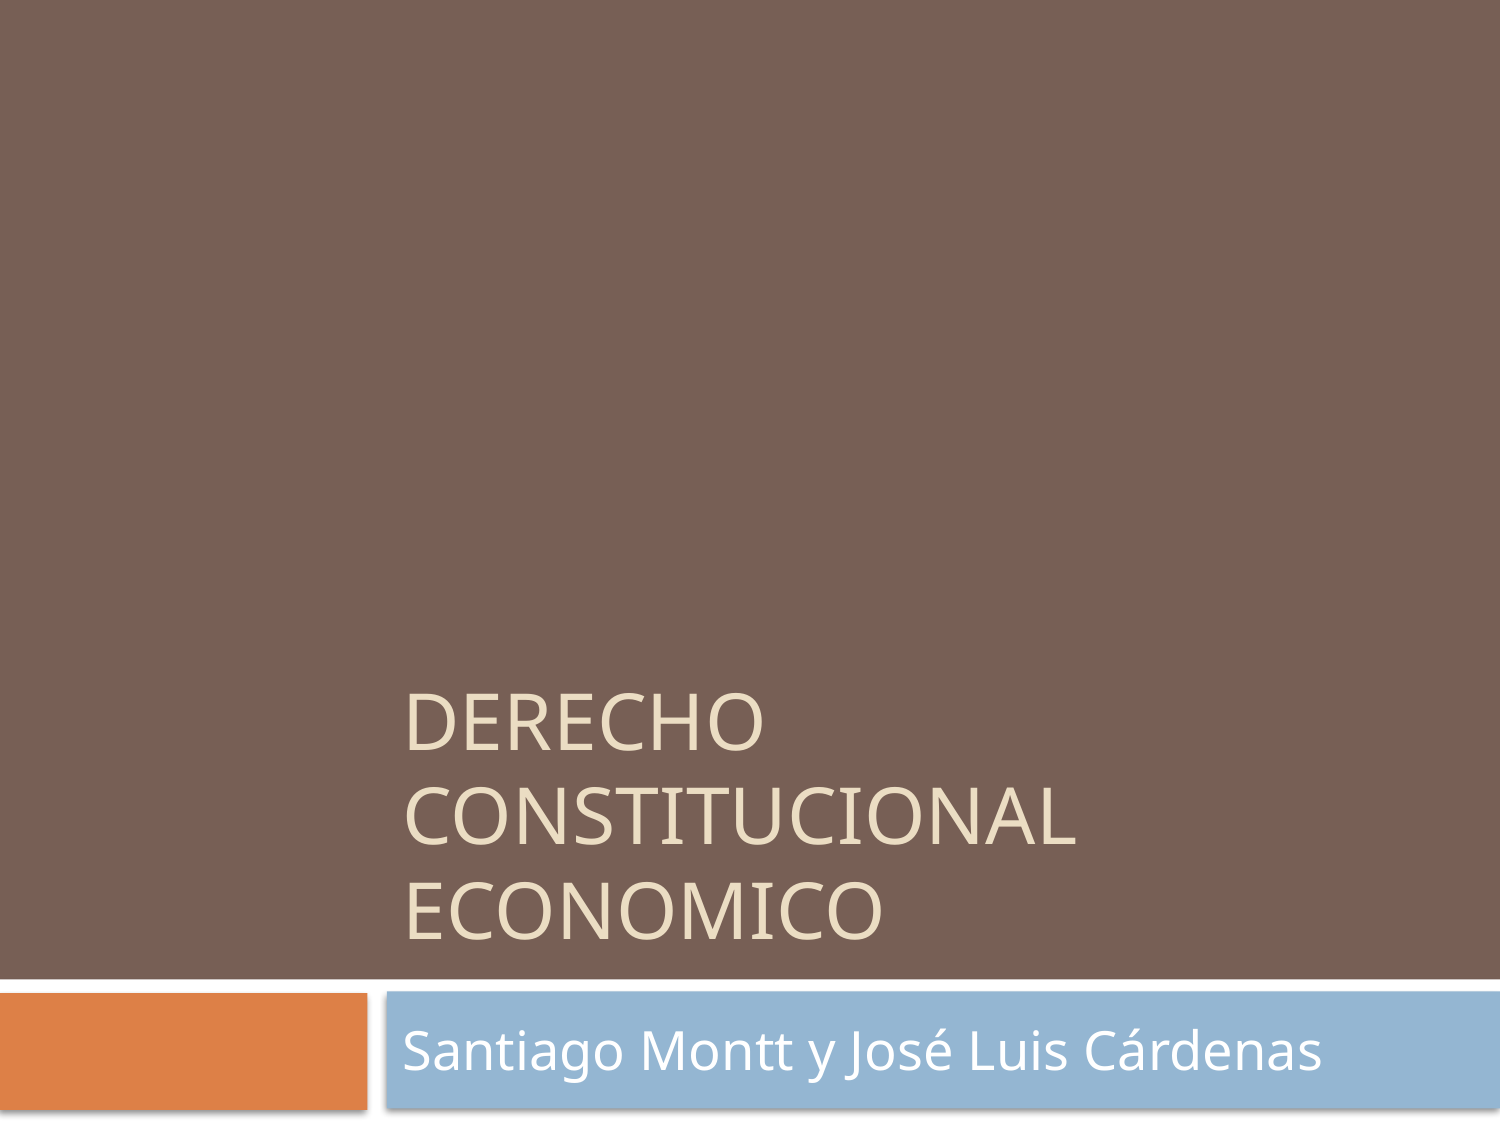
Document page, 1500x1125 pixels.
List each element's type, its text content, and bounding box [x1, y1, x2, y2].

title Derecho constitucional economico [387, 662, 1450, 963]
subtitle Santiago Montt y José Luis Cárdenas [387, 992, 1488, 1105]
